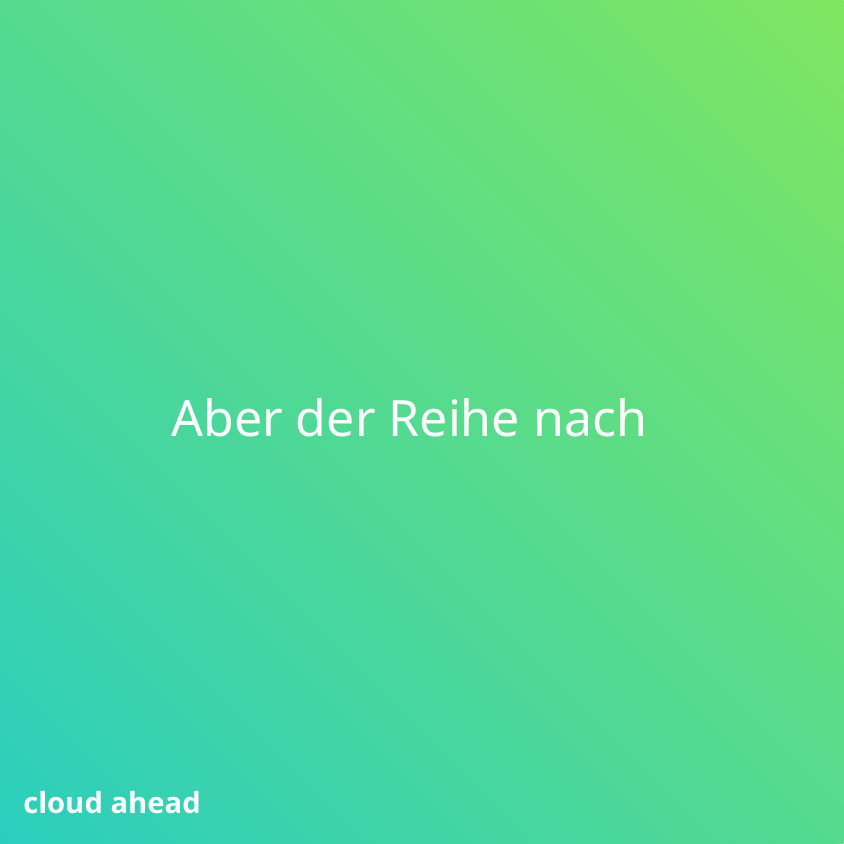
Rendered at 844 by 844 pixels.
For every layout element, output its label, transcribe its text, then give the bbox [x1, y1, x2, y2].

text_box Aber der Reihe nach [80, 84, 752, 748]
